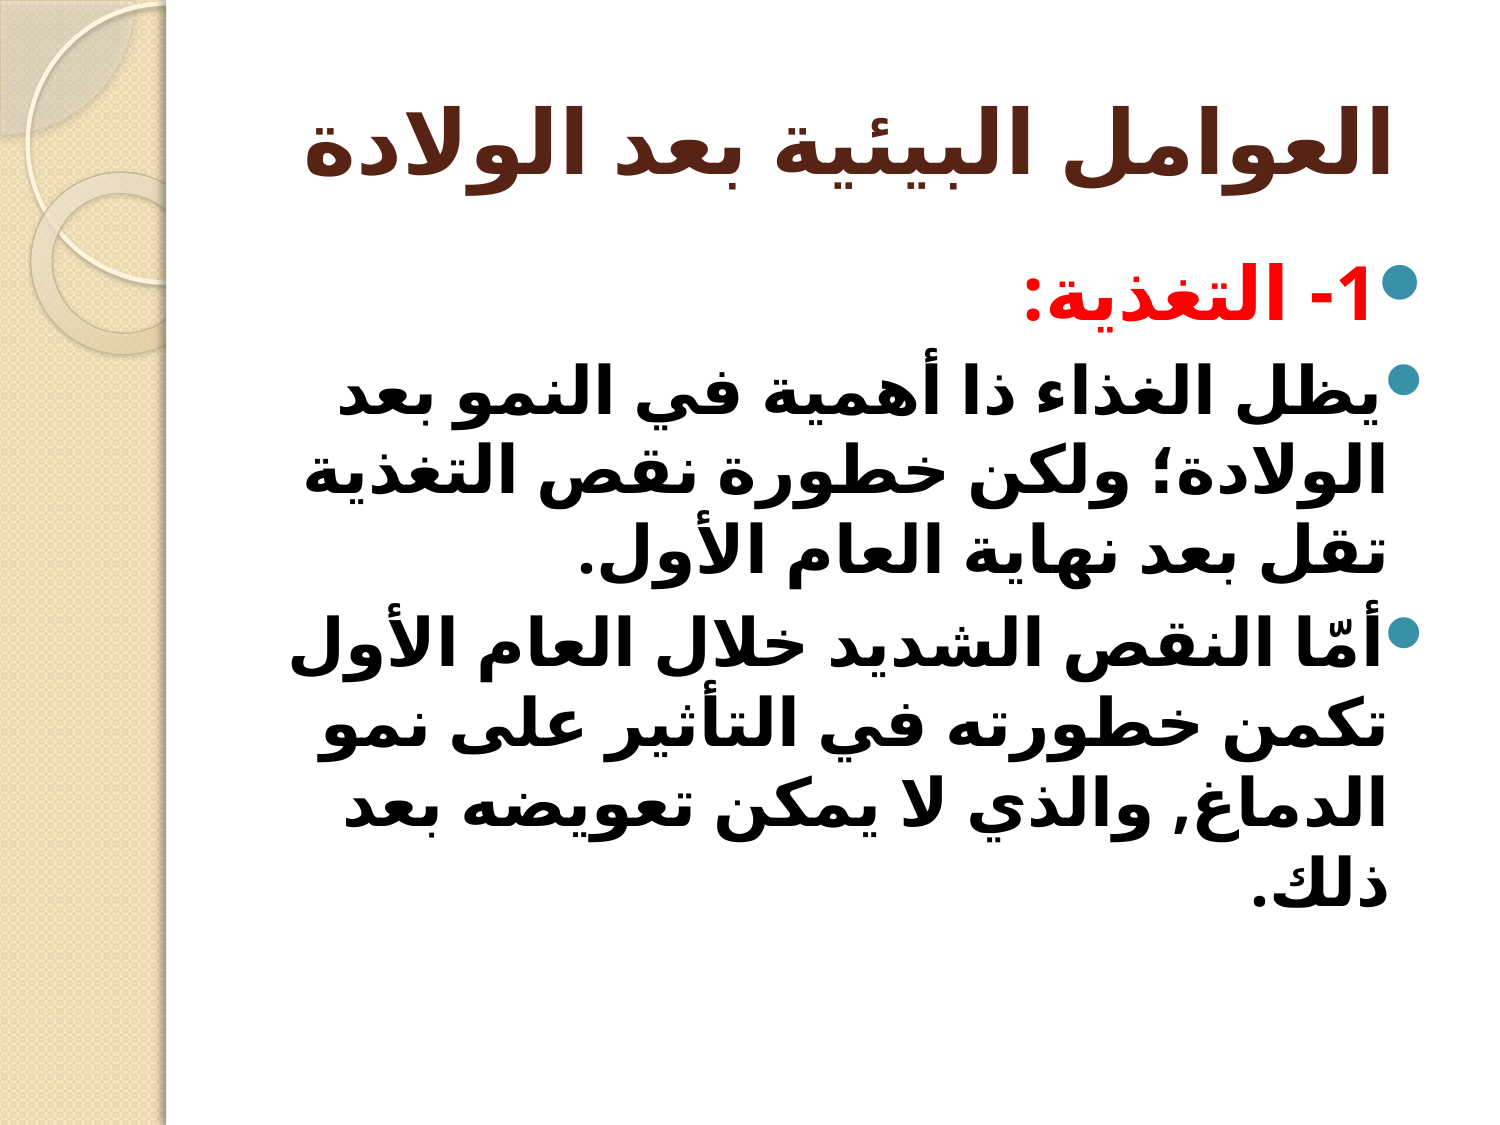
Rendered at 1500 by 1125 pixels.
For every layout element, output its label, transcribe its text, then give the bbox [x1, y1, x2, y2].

list 1- التغذية: يظل الغذاء ذا أهمية في النمو بعد الولادة؛ ولكن خطورة نقص التغذية تقل بعد نهاية العام الأول. أمّا النقص الشديد خلال العام الأول تكمن خطورته في التأثير على نمو الدماغ, والذي لا يمكن تعويضه بعد ذلك. [235, 237, 1466, 1025]
title العوامل البيئية بعد الولادة [235, 45, 1466, 233]
